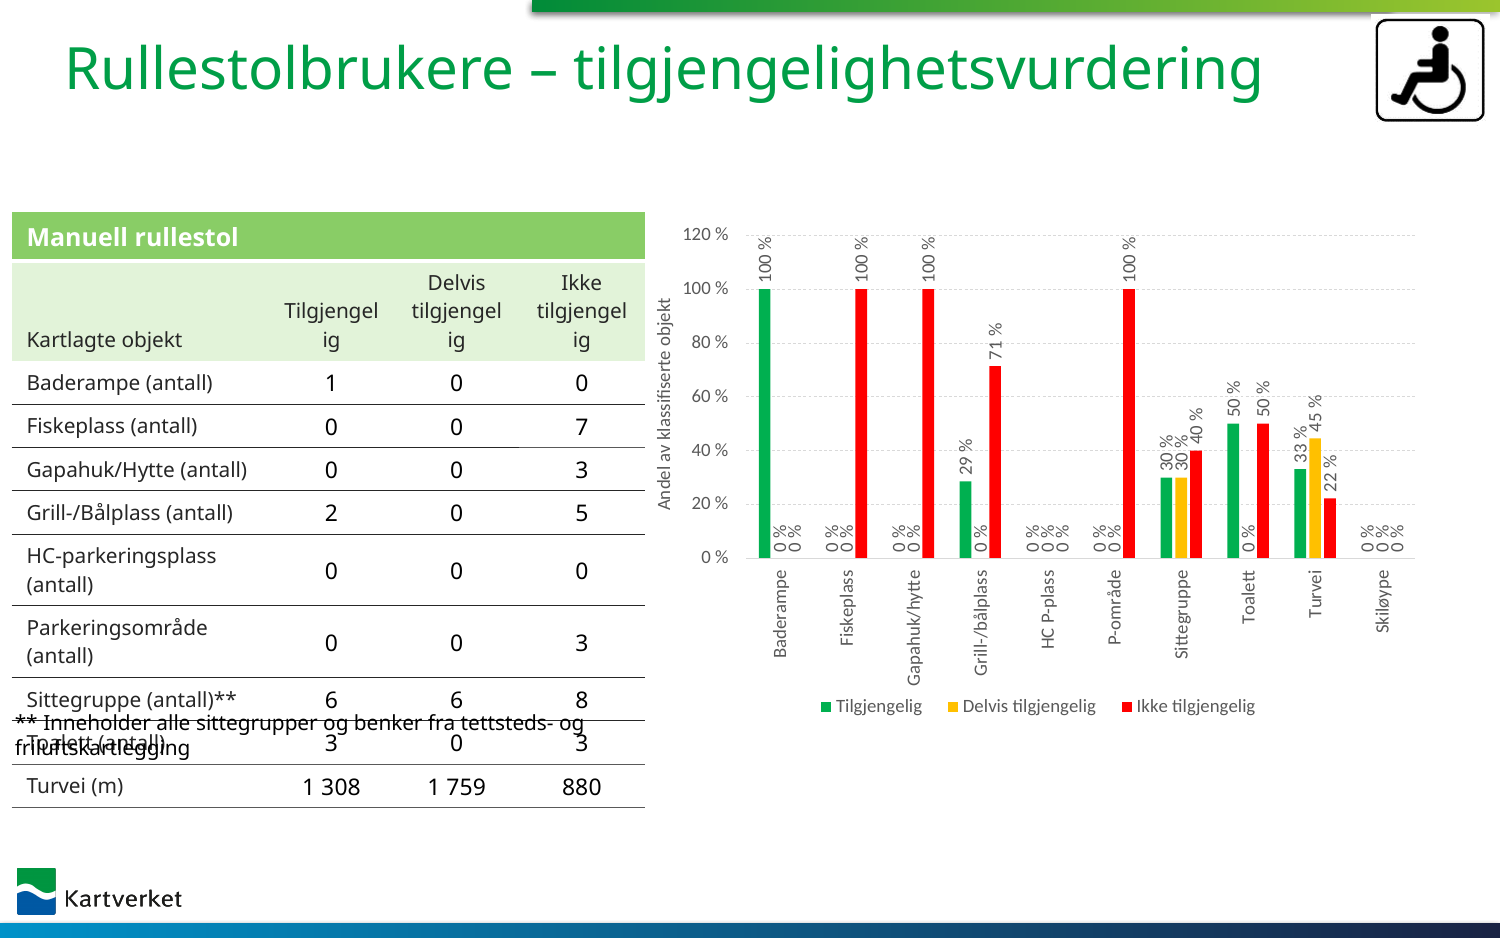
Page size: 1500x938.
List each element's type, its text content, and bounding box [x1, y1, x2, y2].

table_cell Parkeringsområde (antall) [12, 606, 269, 677]
table_cell 6 [269, 678, 394, 702]
table_cell Kartlagte objekt [12, 263, 269, 361]
table_cell 3 [519, 606, 638, 677]
text_box ** Inneholder alle sittegrupper og benker fra tettsteds- og friluftskartlegging [0, 702, 745, 768]
table_cell Tilgjengelig [269, 263, 394, 361]
table_cell 0 [269, 535, 394, 605]
table_cell 0 [394, 535, 519, 605]
table_cell Ikke tilgjengelig [519, 263, 638, 361]
table_cell 0 [519, 535, 638, 605]
table_cell 0 [394, 448, 519, 490]
table_cell 2 [269, 491, 394, 534]
table_cell 1 308 [269, 768, 394, 807]
table_cell Gapahuk/Hytte (antall) [12, 448, 269, 490]
table_cell HC-parkeringsplass (antall) [12, 535, 269, 605]
table_cell 0 [394, 361, 519, 404]
table_cell 1 [269, 361, 394, 404]
picture [1371, 13, 1491, 127]
table_cell 1 759 [394, 768, 519, 807]
table_cell 0 [269, 448, 394, 490]
picture [643, 218, 1427, 728]
table_cell 5 [519, 491, 638, 534]
table_cell Delvis tilgjengelig [394, 263, 519, 361]
table_cell 0 [269, 606, 394, 677]
table_cell 0 [394, 606, 519, 677]
table_cell 7 [519, 405, 638, 447]
table_cell Turvei (m) [12, 768, 269, 807]
table_cell Sittegruppe (antall)** [12, 678, 269, 702]
table_cell 6 [394, 678, 519, 702]
table_cell 0 [394, 405, 519, 447]
table_cell 0 [519, 361, 638, 404]
table_cell Baderampe (antall) [12, 361, 269, 404]
table_cell 0 [269, 405, 394, 447]
table_cell 3 [519, 448, 638, 490]
table_header Manuell rullestol [12, 212, 645, 259]
text_box Rullestolbrukere – tilgjengelighetsvurdering [49, 12, 1372, 109]
table_cell 8 [519, 678, 638, 702]
table_cell Grill-/Bålplass (antall) [12, 491, 269, 534]
table_cell 880 [519, 768, 645, 807]
table_cell Fiskeplass (antall) [12, 405, 269, 447]
table_cell 0 [394, 491, 519, 534]
